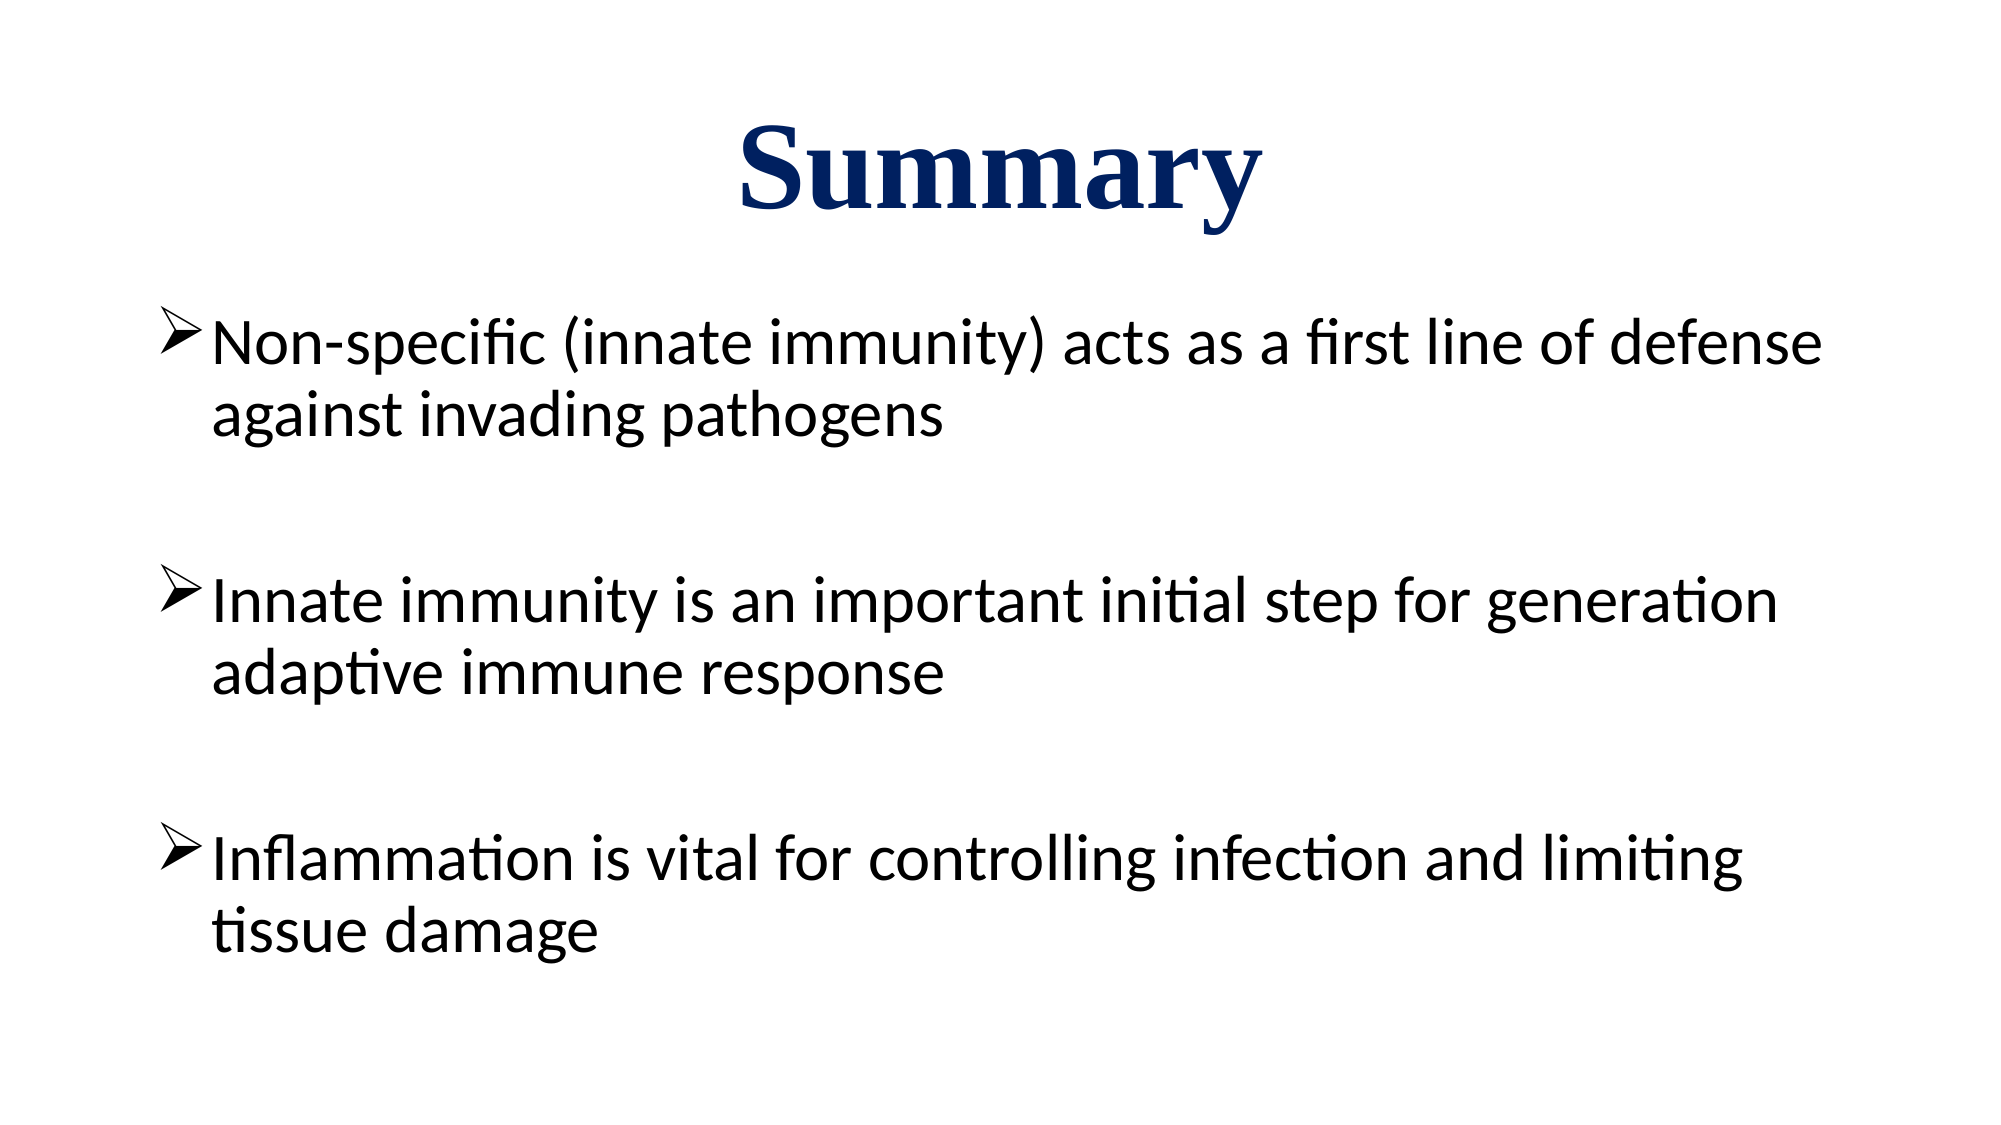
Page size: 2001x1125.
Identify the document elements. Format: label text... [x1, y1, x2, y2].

list Non-specific (innate immunity) acts as a first line of defense against invading pathogens Innate immunity is an important initial step for generation adaptive immune response Inflammation is vital for controlling infection and limiting tissue damage [137, 299, 1863, 1014]
title Summary [137, 59, 1863, 278]
